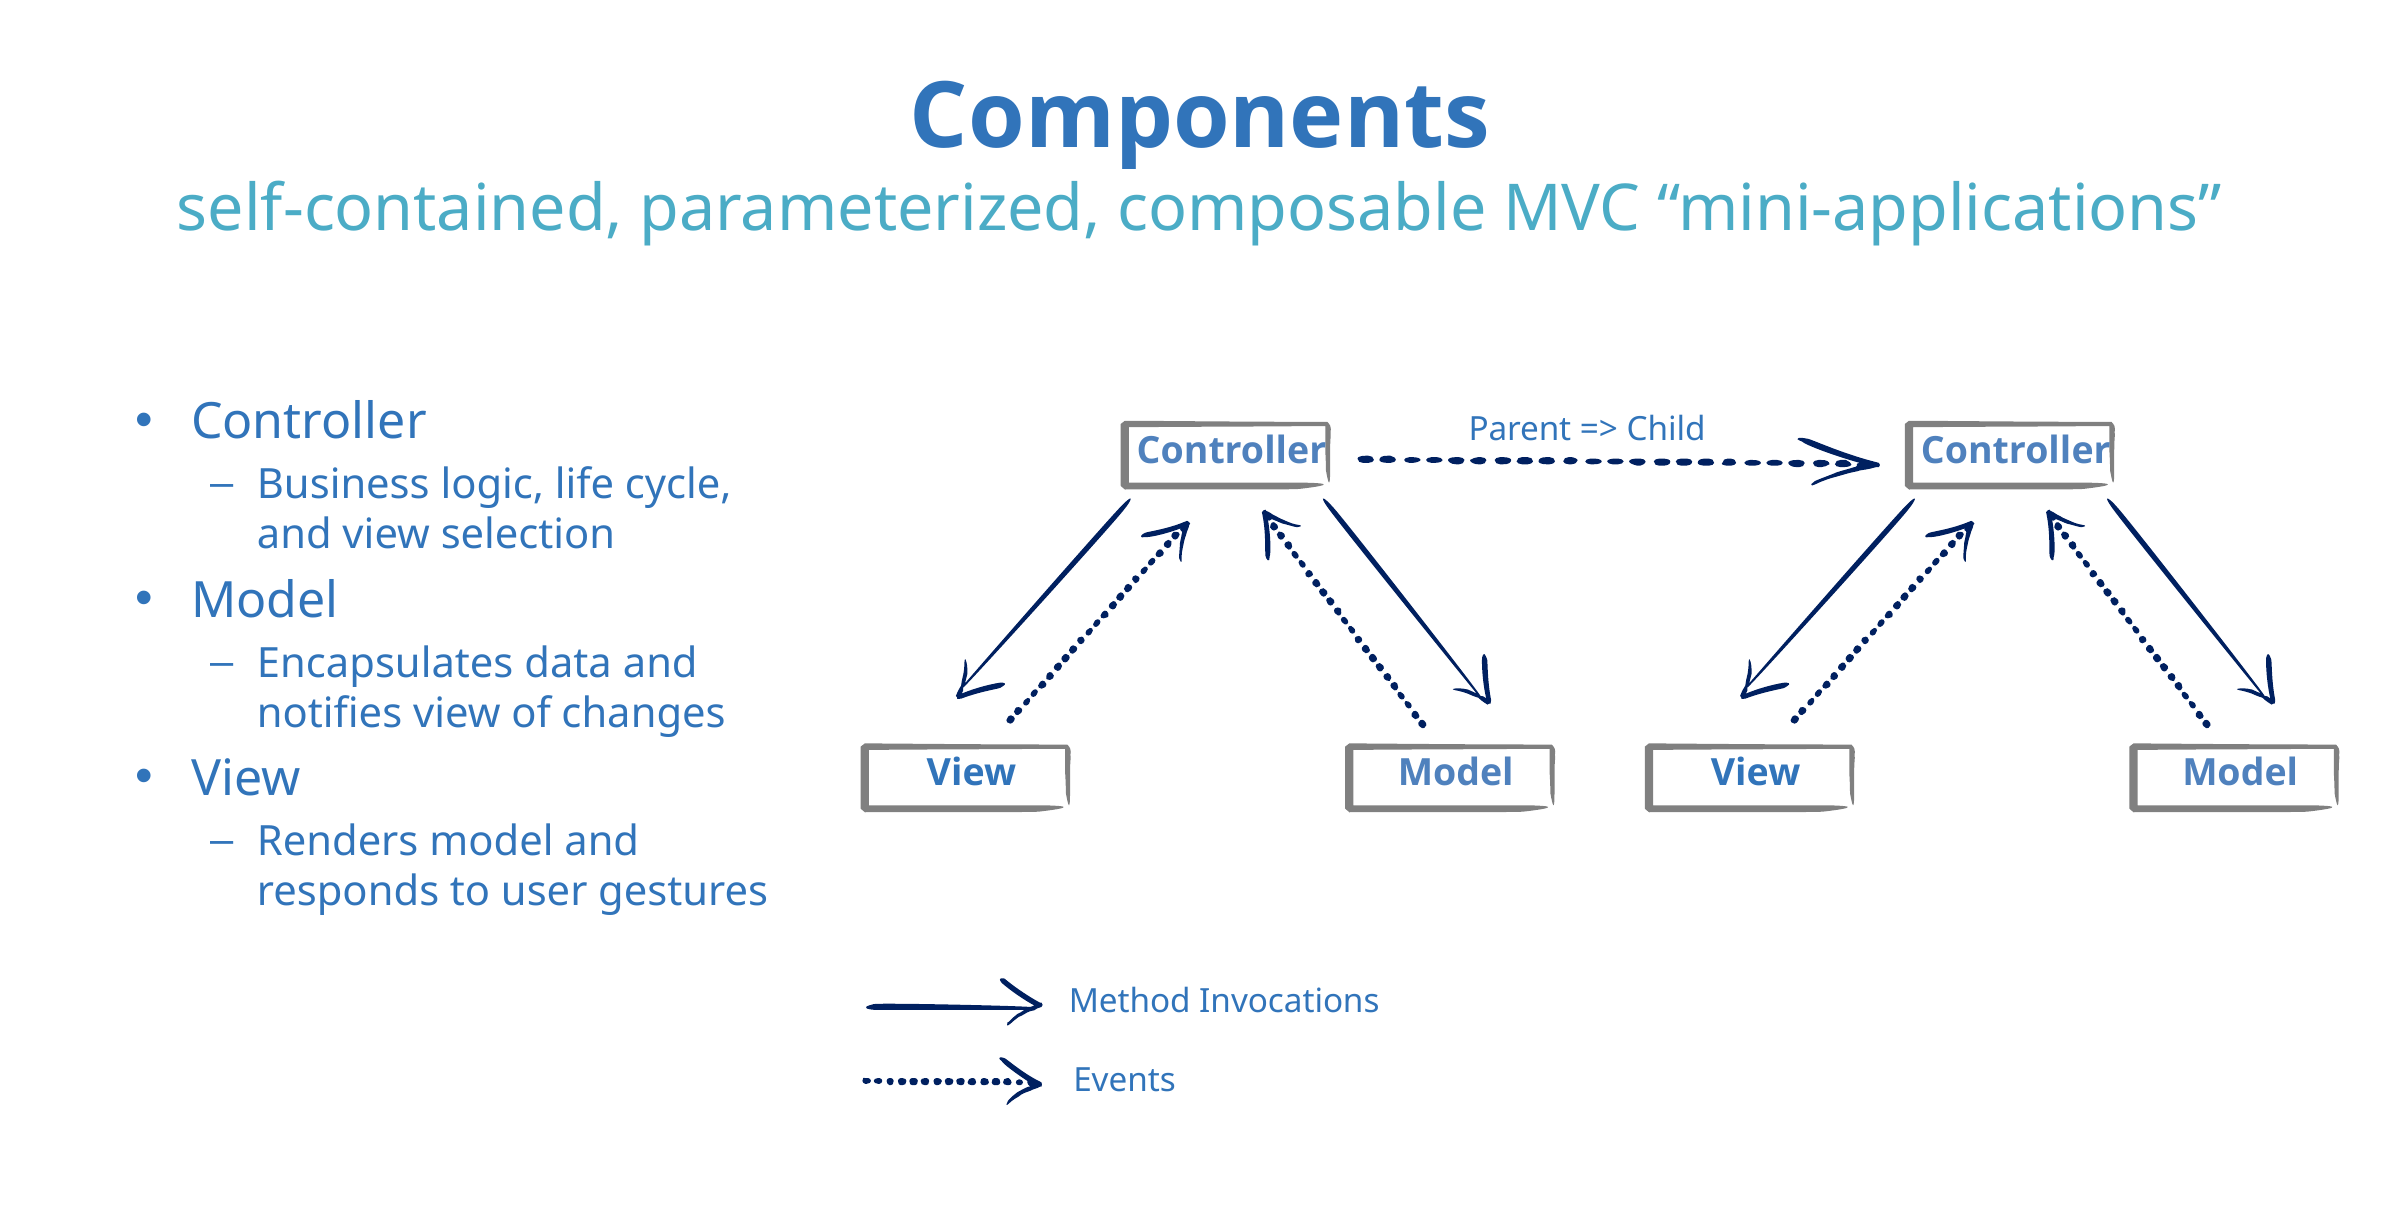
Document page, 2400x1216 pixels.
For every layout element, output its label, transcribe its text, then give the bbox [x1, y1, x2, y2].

text_box [909, 1078, 918, 1086]
text_box [980, 1078, 989, 1086]
text_box [967, 1078, 977, 1086]
text_box [897, 1078, 907, 1086]
text_box [956, 1078, 965, 1086]
text_box Parent => Child [1453, 399, 1721, 454]
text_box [1643, 417, 2353, 815]
text_box [933, 1078, 942, 1086]
text_box [1629, 458, 1638, 466]
text_box [991, 1078, 1001, 1086]
title Components self-contained, parameterized, composable MVC “mini-applications” [120, 48, 2280, 252]
list Controller Business logic, life cycle, and view selection Model Encapsulates data and notifies view of changes View Renders model and responds to user gestures [120, 381, 804, 1175]
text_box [859, 417, 1569, 815]
text_box [886, 1078, 894, 1086]
text_box Method Invocations [1054, 971, 1395, 1026]
text_box [1607, 458, 1624, 465]
text_box [999, 1057, 1042, 1105]
text_box [920, 1078, 930, 1086]
text_box [944, 1078, 954, 1086]
text_box [1585, 458, 1602, 465]
text_box [866, 978, 1043, 1026]
text_box [862, 1077, 871, 1084]
text_box [873, 1078, 883, 1084]
text_box Events [1058, 1050, 1192, 1106]
